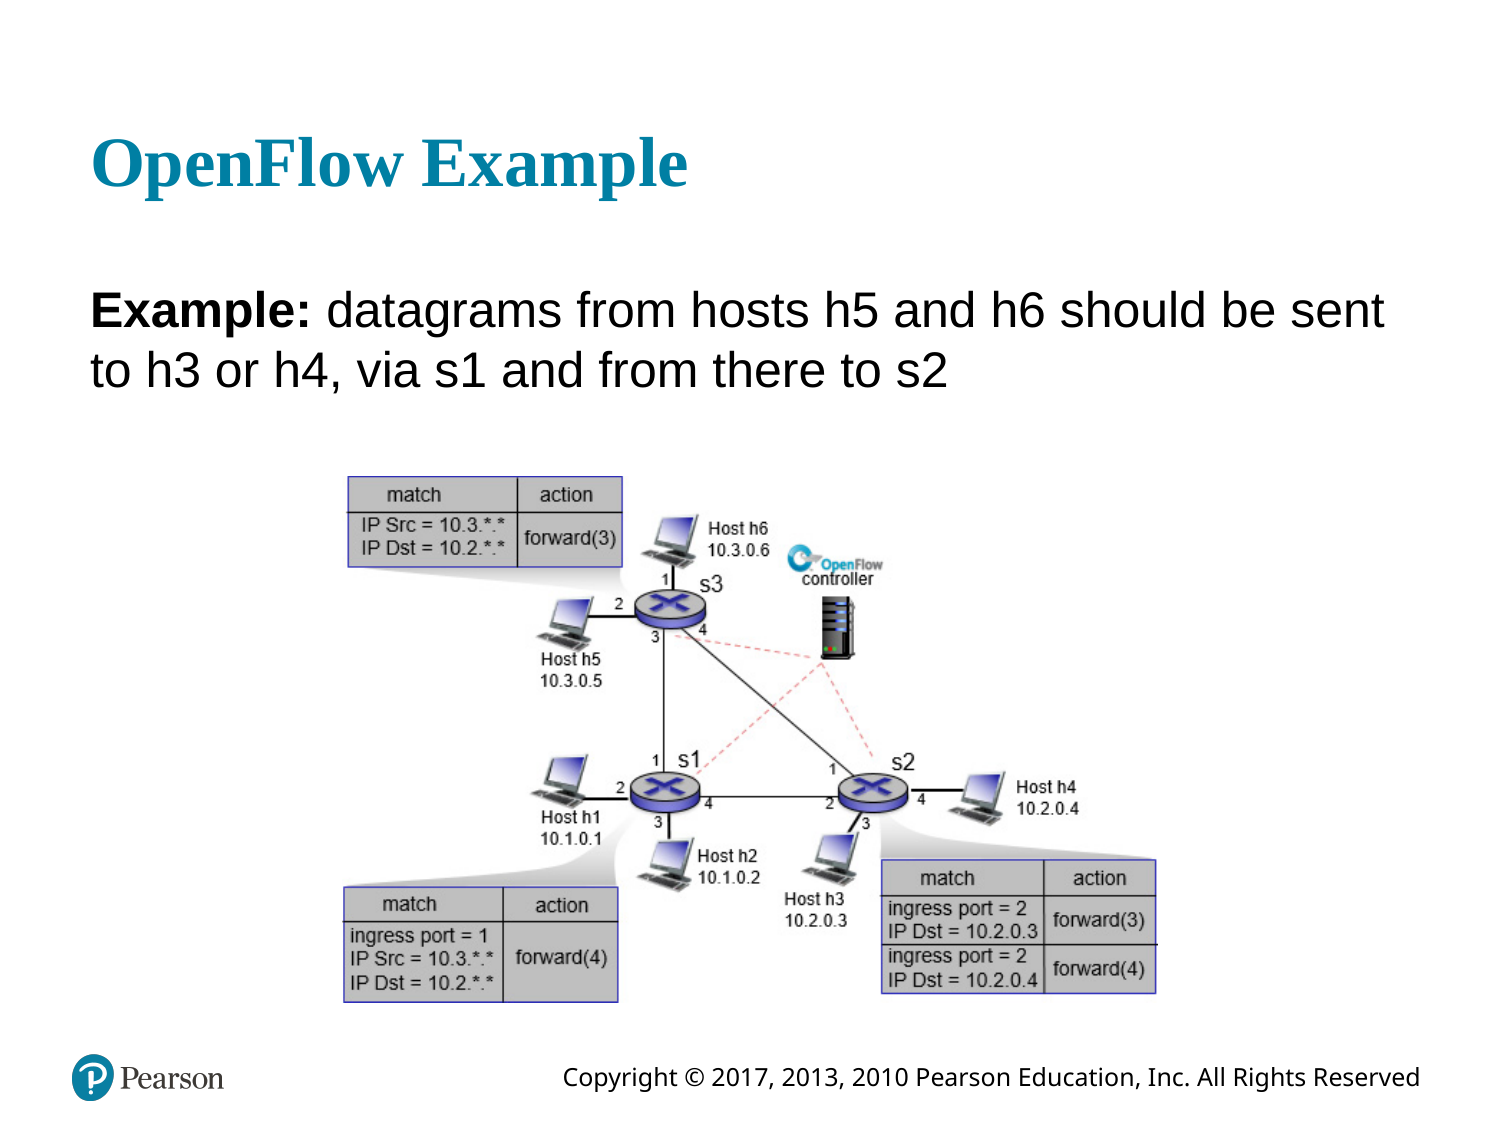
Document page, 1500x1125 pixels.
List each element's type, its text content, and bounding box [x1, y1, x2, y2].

picture [72, 1054, 88, 1070]
picture [80, 1063, 106, 1088]
picture [341, 476, 1159, 1004]
title OpenFlow Example [75, 35, 1425, 216]
picture [98, 1054, 224, 1101]
list Example: datagrams from hosts h5 and h6 should be sent to h3 or h4, via s1 and from there to s2 [75, 262, 1437, 404]
picture [72, 1087, 83, 1101]
